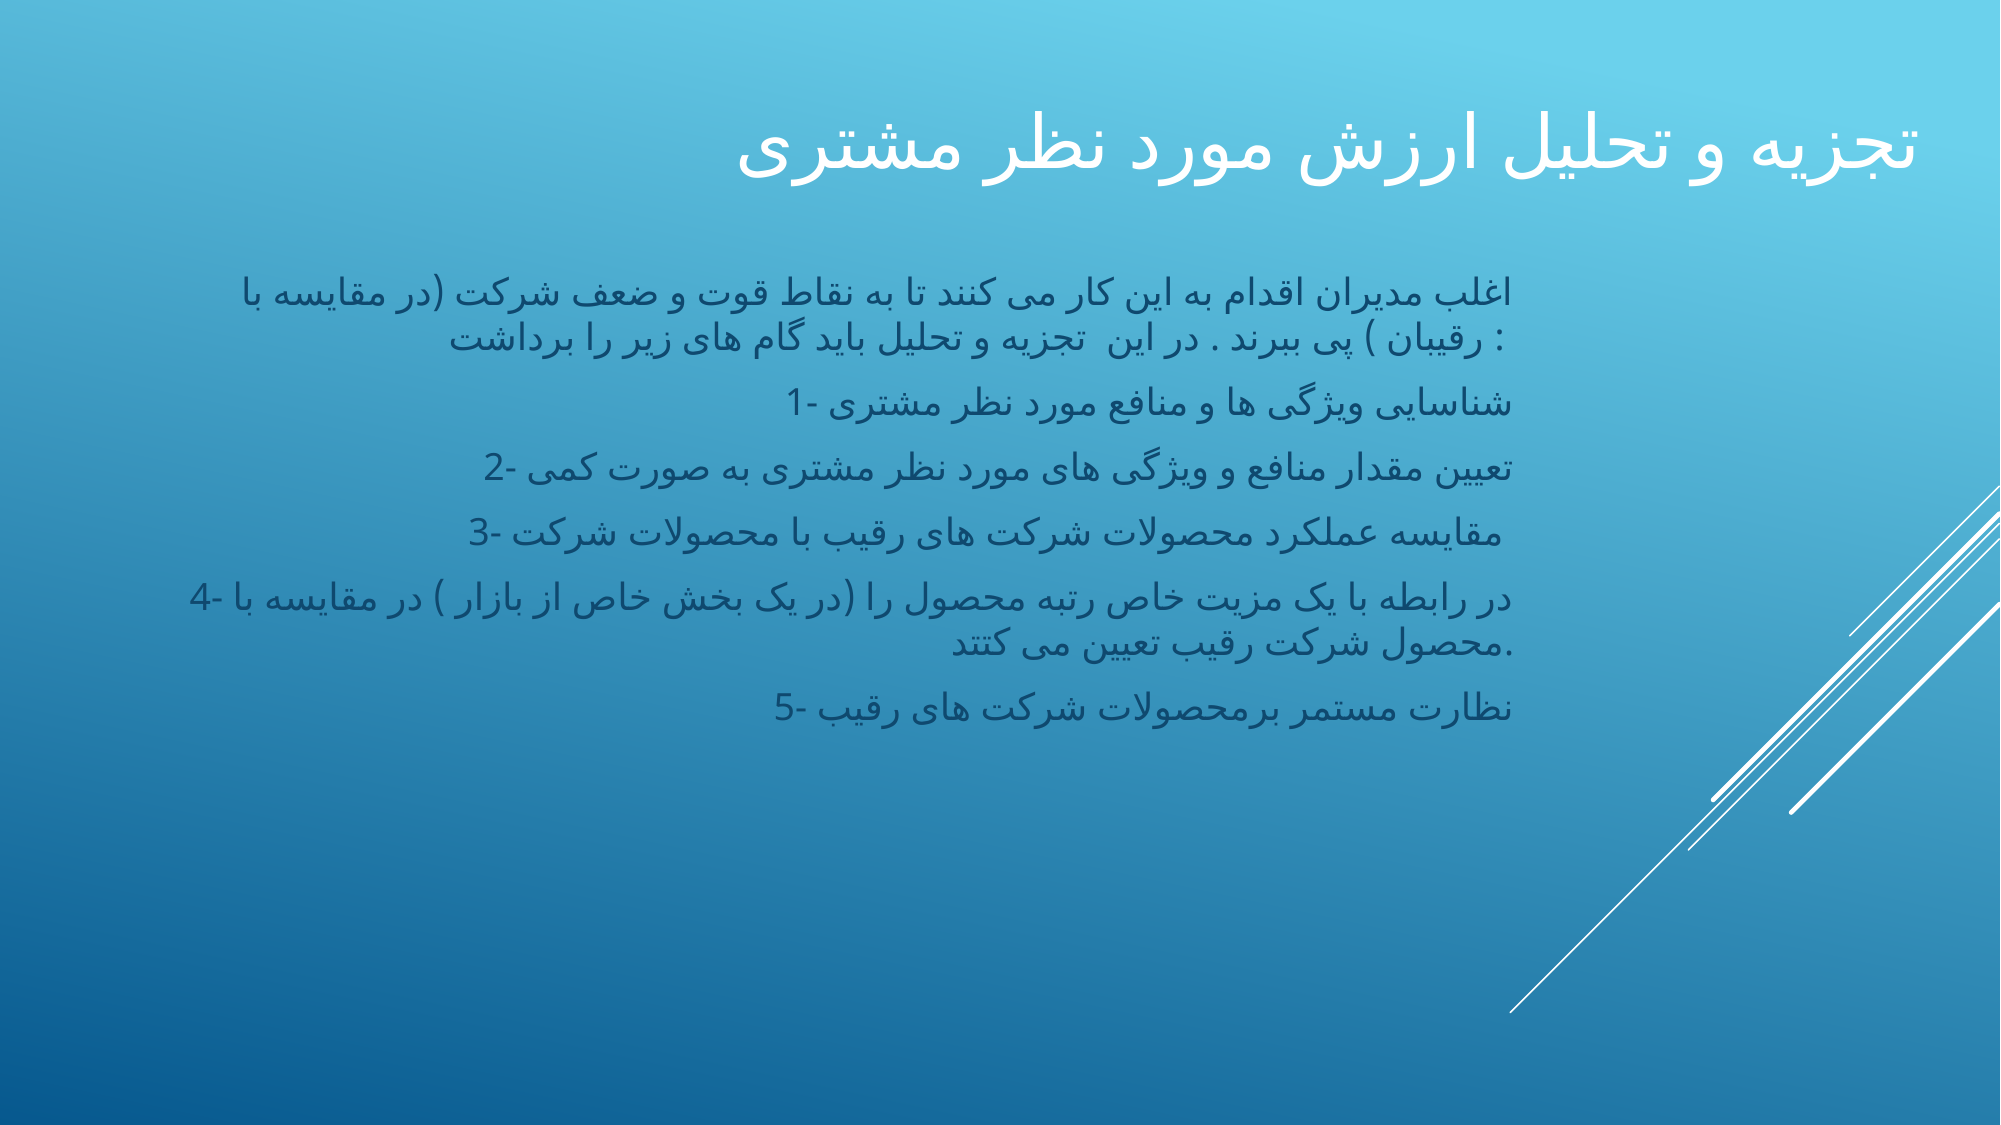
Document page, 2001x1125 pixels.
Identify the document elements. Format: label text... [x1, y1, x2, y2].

list اغلب مدیران اقدام به این کار می کنند تا به نقاط قوت و ضعف شرکت (در مقایسه با رقیبان ) پی ببرند . در این تجزیه و تحلیل باید گام های زیر را برداشت : 1- شناسایی ویژگی ها و منافع مورد نظر مشتری 2- تعیین مقدار منافع و ویژگی های مورد نظر مشتری به صورت کمی 3- مقایسه عملکرد محصولات شرکت های رقیب با محصولات شرکت 4- در رابطه با یک مزیت خاص رتبه محصول را (در یک بخش خاص از بازار ) در مقایسه با محصول شرکت رقیب تعیین می کتتد. 5- نظارت مستمر برمحصولات شرکت های رقیب [129, 260, 1530, 895]
title تجزیه و تحلیل ارزش مورد نظر مشتری [536, 49, 1937, 192]
